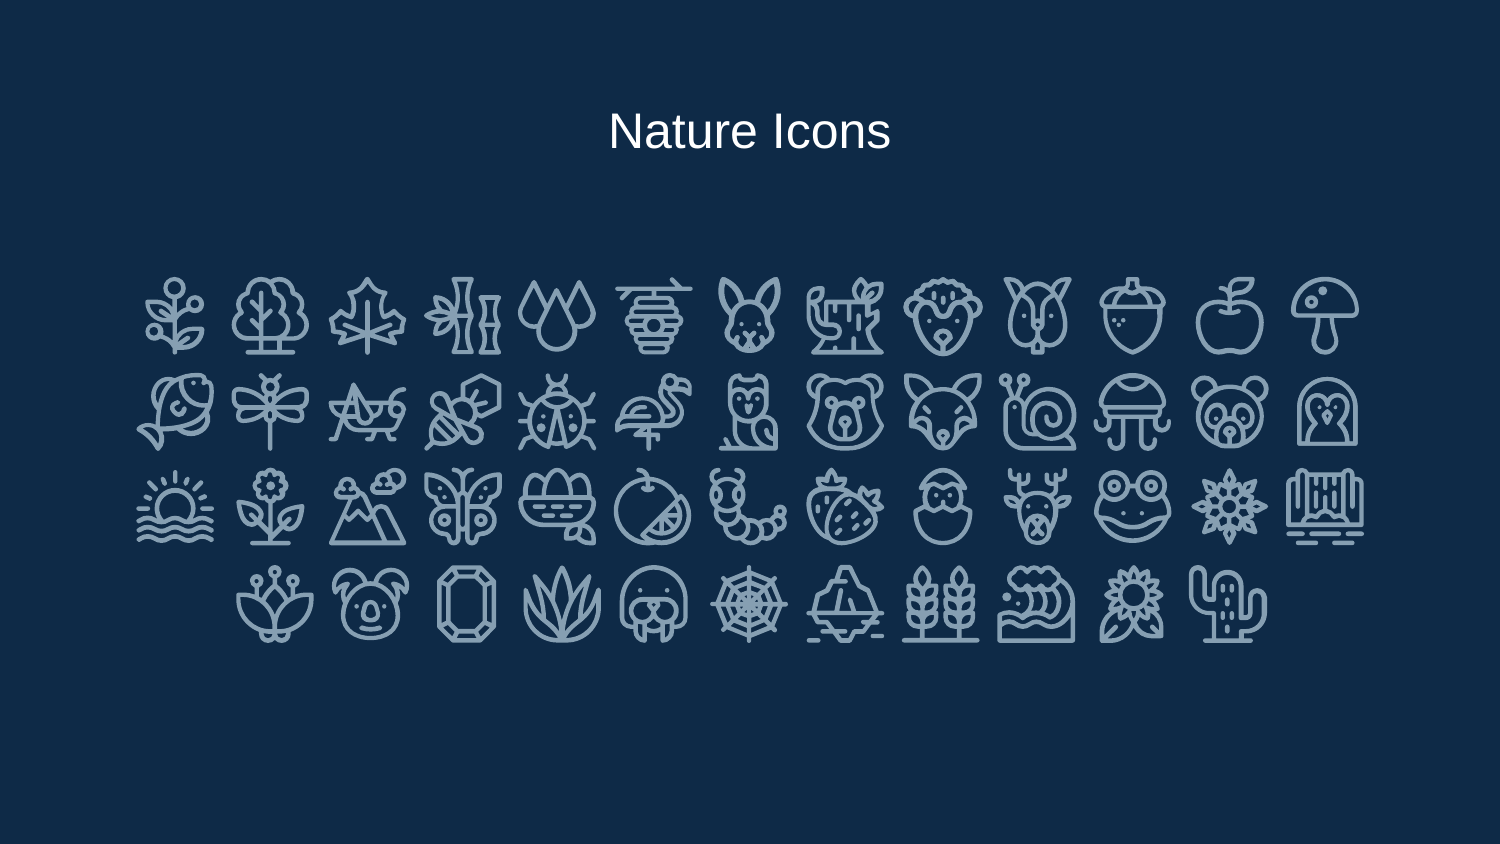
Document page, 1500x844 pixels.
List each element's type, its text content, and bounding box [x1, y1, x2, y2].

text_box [806, 372, 885, 451]
text_box [328, 276, 407, 355]
text_box [615, 372, 692, 451]
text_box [1188, 564, 1268, 644]
text_box [710, 565, 789, 643]
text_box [806, 467, 885, 546]
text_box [806, 564, 885, 644]
text_box [1099, 565, 1164, 643]
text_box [423, 276, 503, 355]
text_box [231, 373, 309, 451]
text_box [517, 373, 597, 451]
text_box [1190, 375, 1269, 449]
text_box [145, 276, 205, 355]
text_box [903, 372, 982, 451]
text_box [1195, 276, 1264, 355]
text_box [619, 564, 689, 644]
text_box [1002, 276, 1073, 355]
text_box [1098, 276, 1167, 355]
text_box [615, 277, 693, 355]
text_box [424, 373, 502, 451]
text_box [331, 567, 410, 641]
text_box [236, 565, 314, 643]
text_box [613, 467, 692, 546]
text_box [1285, 467, 1365, 546]
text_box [423, 467, 502, 546]
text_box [717, 275, 782, 354]
text_box [709, 467, 787, 546]
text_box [1093, 469, 1172, 544]
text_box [1296, 376, 1358, 446]
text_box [1003, 467, 1073, 546]
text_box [998, 372, 1077, 451]
text_box [901, 565, 980, 643]
text_box [517, 279, 596, 352]
text_box [523, 565, 601, 643]
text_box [135, 372, 215, 452]
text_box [806, 276, 885, 355]
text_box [135, 469, 215, 544]
text_box [1191, 468, 1269, 546]
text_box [997, 565, 1076, 644]
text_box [913, 467, 973, 546]
text_box [437, 565, 497, 643]
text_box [1290, 276, 1360, 355]
text_box [1093, 372, 1171, 451]
title Nature Icons [117, 83, 1383, 163]
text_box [517, 467, 597, 546]
text_box [328, 382, 407, 442]
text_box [328, 467, 408, 546]
text_box [231, 276, 309, 355]
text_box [236, 467, 305, 546]
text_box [718, 372, 779, 451]
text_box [903, 276, 984, 357]
